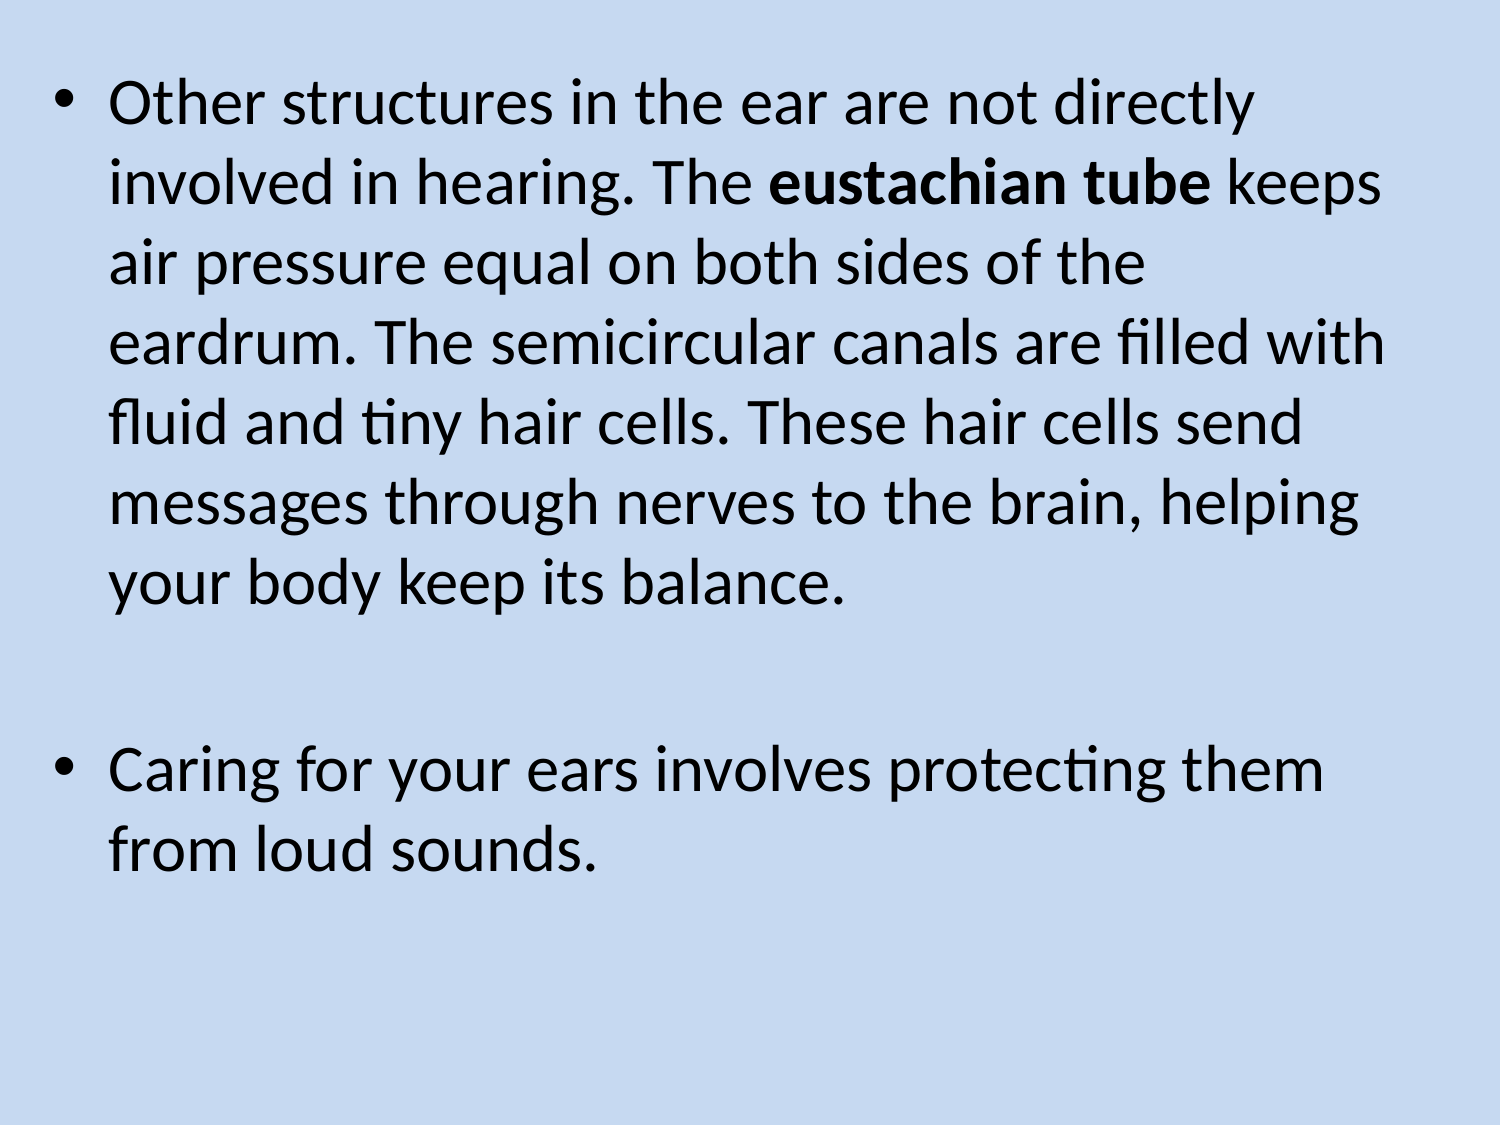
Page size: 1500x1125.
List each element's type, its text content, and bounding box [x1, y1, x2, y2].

list Other structures in the ear are not directly involved in hearing. The eustachian tube keeps air pressure equal on both sides of the eardrum. The semicircular canals are filled with fluid and tiny hair cells. These hair cells send messages through nerves to the brain, helping your body keep its balance. Caring for your ears involves protecting them from loud sounds. [37, 50, 1425, 1088]
